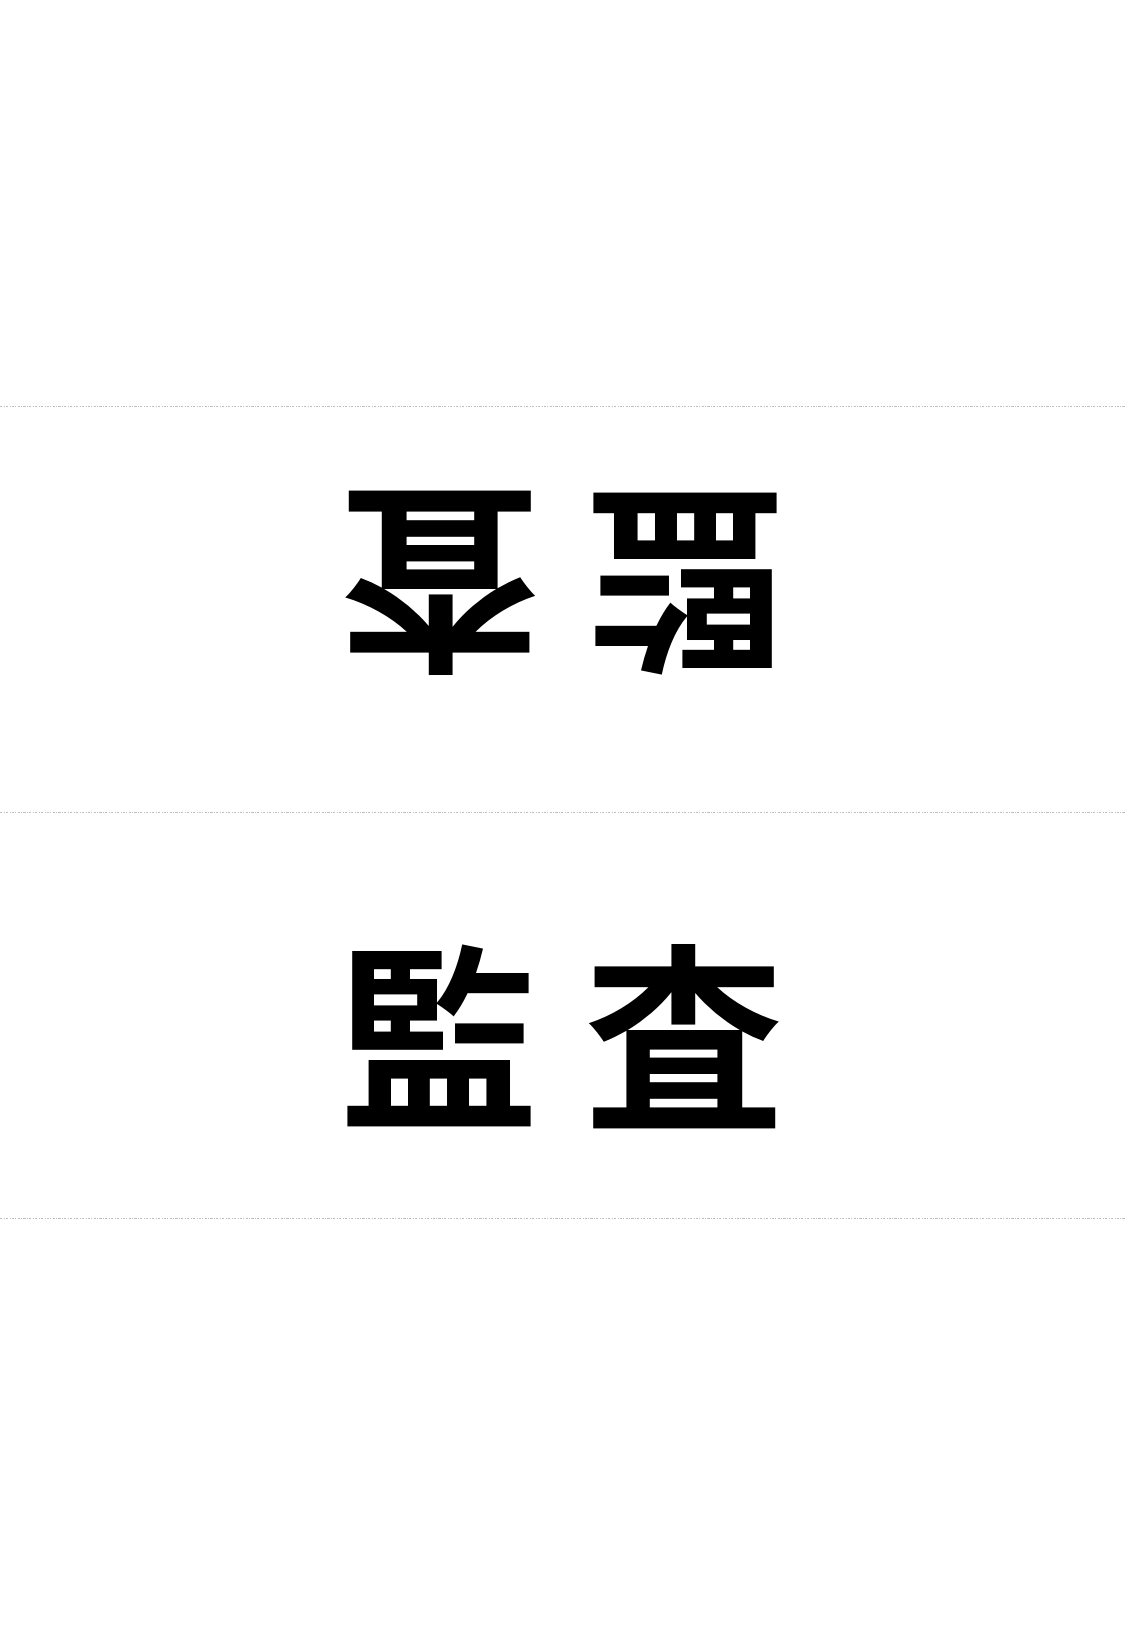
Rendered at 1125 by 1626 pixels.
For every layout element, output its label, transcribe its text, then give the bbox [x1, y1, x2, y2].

text_box 監 査 [325, 457, 801, 713]
text_box 監 査 [324, 907, 801, 1162]
